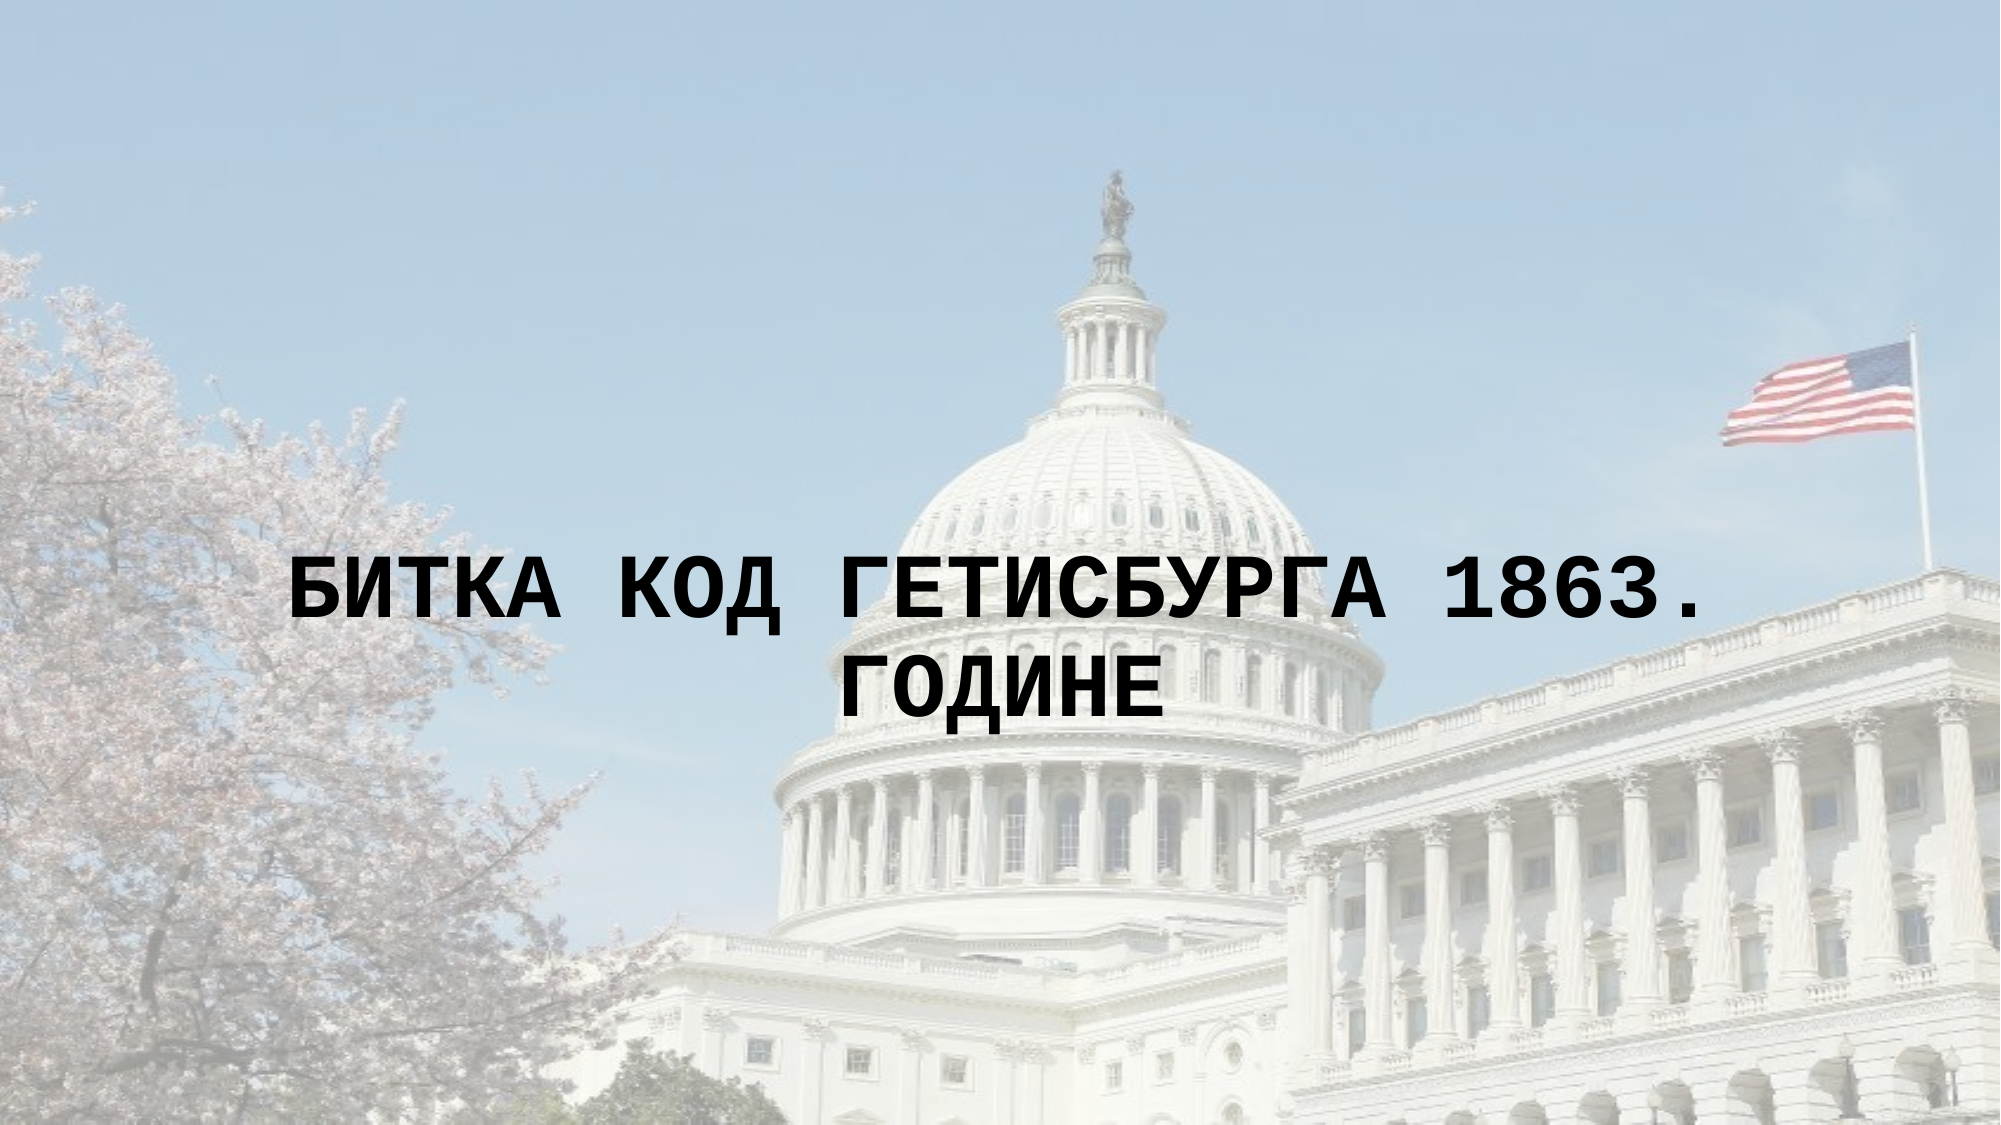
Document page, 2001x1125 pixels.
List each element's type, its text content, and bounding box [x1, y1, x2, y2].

title БИТКА КОД ГЕТИСБУРГА 1863. ГОДИНЕ [109, 271, 1893, 1003]
